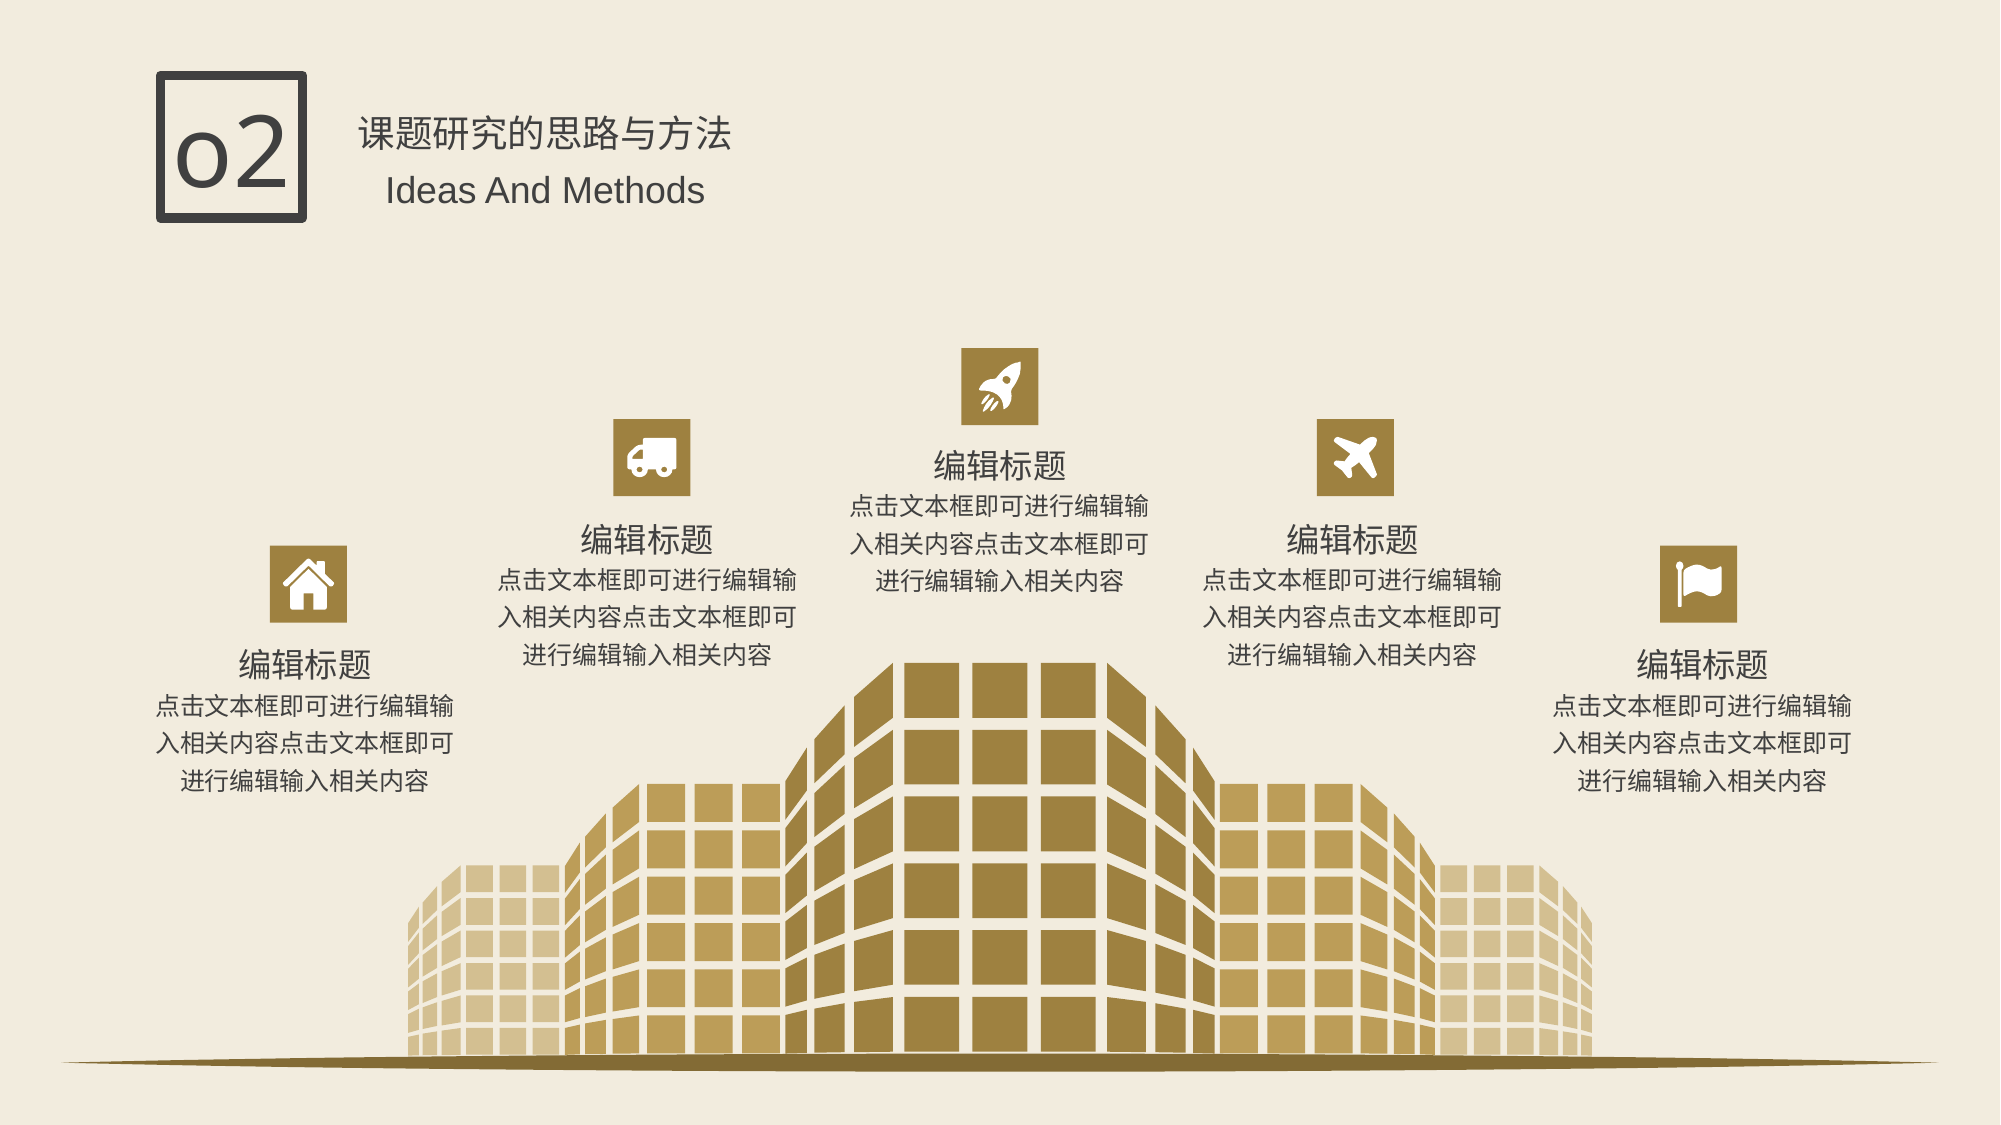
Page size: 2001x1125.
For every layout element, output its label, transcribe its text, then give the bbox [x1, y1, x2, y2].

text_box [981, 394, 999, 412]
text_box 课题研究的思路与方法 [342, 57, 748, 158]
text_box [1659, 545, 1738, 624]
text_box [1440, 865, 1592, 1056]
text_box [979, 361, 1021, 410]
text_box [1219, 783, 1435, 1055]
text_box 编辑标题 [911, 437, 1089, 493]
text_box 编辑标题 [216, 637, 394, 692]
text_box [160, 75, 303, 79]
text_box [785, 662, 1215, 1054]
text_box [269, 545, 348, 624]
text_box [564, 783, 780, 1055]
text_box 点击文本框即可进行编辑输入相关内容点击文本框即可进行编辑输入相关内容 [830, 476, 1170, 603]
text_box 点击文本框即可进行编辑输入相关内容点击文本框即可进行编辑输入相关内容 [477, 549, 817, 677]
text_box [61, 1053, 1939, 1072]
text_box 点击文本框即可进行编辑输入相关内容点击文本框即可进行编辑输入相关内容 [135, 675, 475, 803]
text_box [612, 418, 691, 497]
text_box Ideas And Methods [133, 158, 958, 219]
text_box [960, 347, 1039, 426]
text_box [1675, 561, 1722, 607]
text_box 编辑标题 [1264, 511, 1441, 566]
text_box 编辑标题 [1614, 637, 1791, 692]
text_box [627, 437, 677, 478]
text_box 点击文本框即可进行编辑输入相关内容点击文本框即可进行编辑输入相关内容 [1533, 675, 1873, 803]
text_box 编辑标题 [559, 511, 736, 566]
text_box [1333, 436, 1377, 479]
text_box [408, 865, 560, 1056]
text_box [1316, 418, 1395, 497]
text_box o2 [143, 79, 320, 158]
text_box [282, 558, 335, 610]
text_box 点击文本框即可进行编辑输入相关内容点击文本框即可进行编辑输入相关内容 [1183, 549, 1523, 677]
